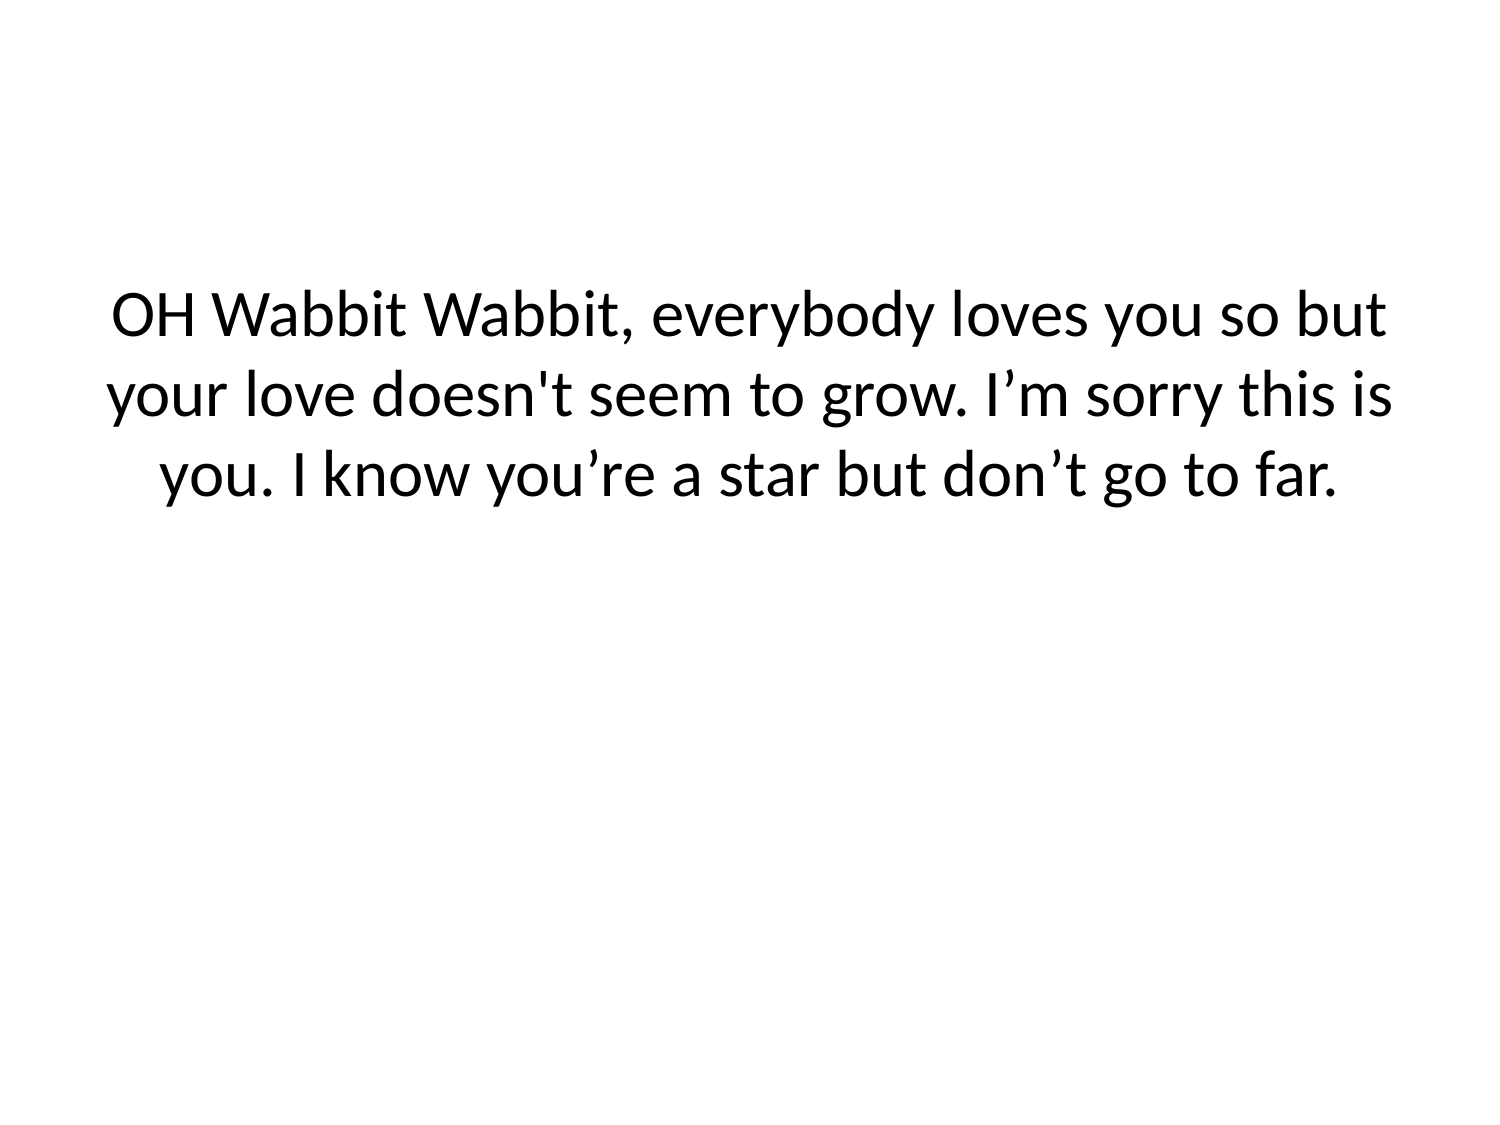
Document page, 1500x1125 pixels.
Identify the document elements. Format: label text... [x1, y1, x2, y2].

list OH Wabbit Wabbit, everybody loves you so but your love doesn't seem to grow. I’m sorry this is you. I know you’re a star but don’t go to far. [75, 262, 1425, 1005]
